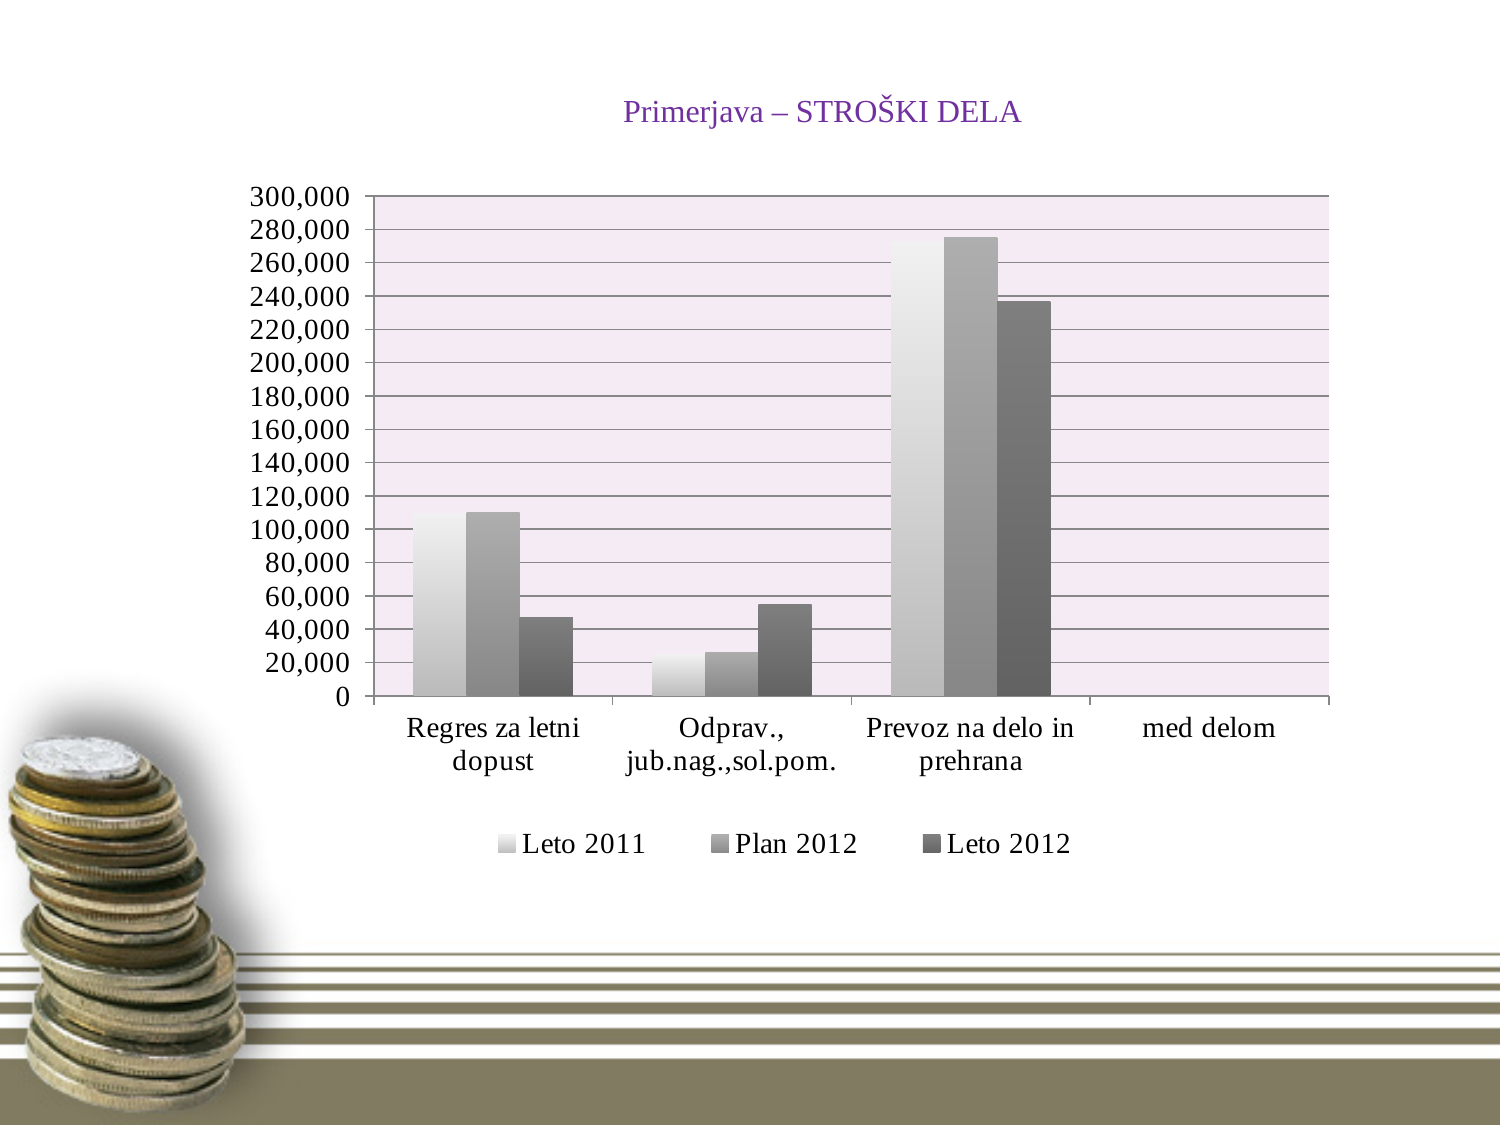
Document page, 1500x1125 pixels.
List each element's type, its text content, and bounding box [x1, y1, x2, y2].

title Primerjava – STROŠKI DELA [257, 81, 1388, 200]
chart [187, 128, 1384, 868]
picture [0, 0, 1500, 1125]
